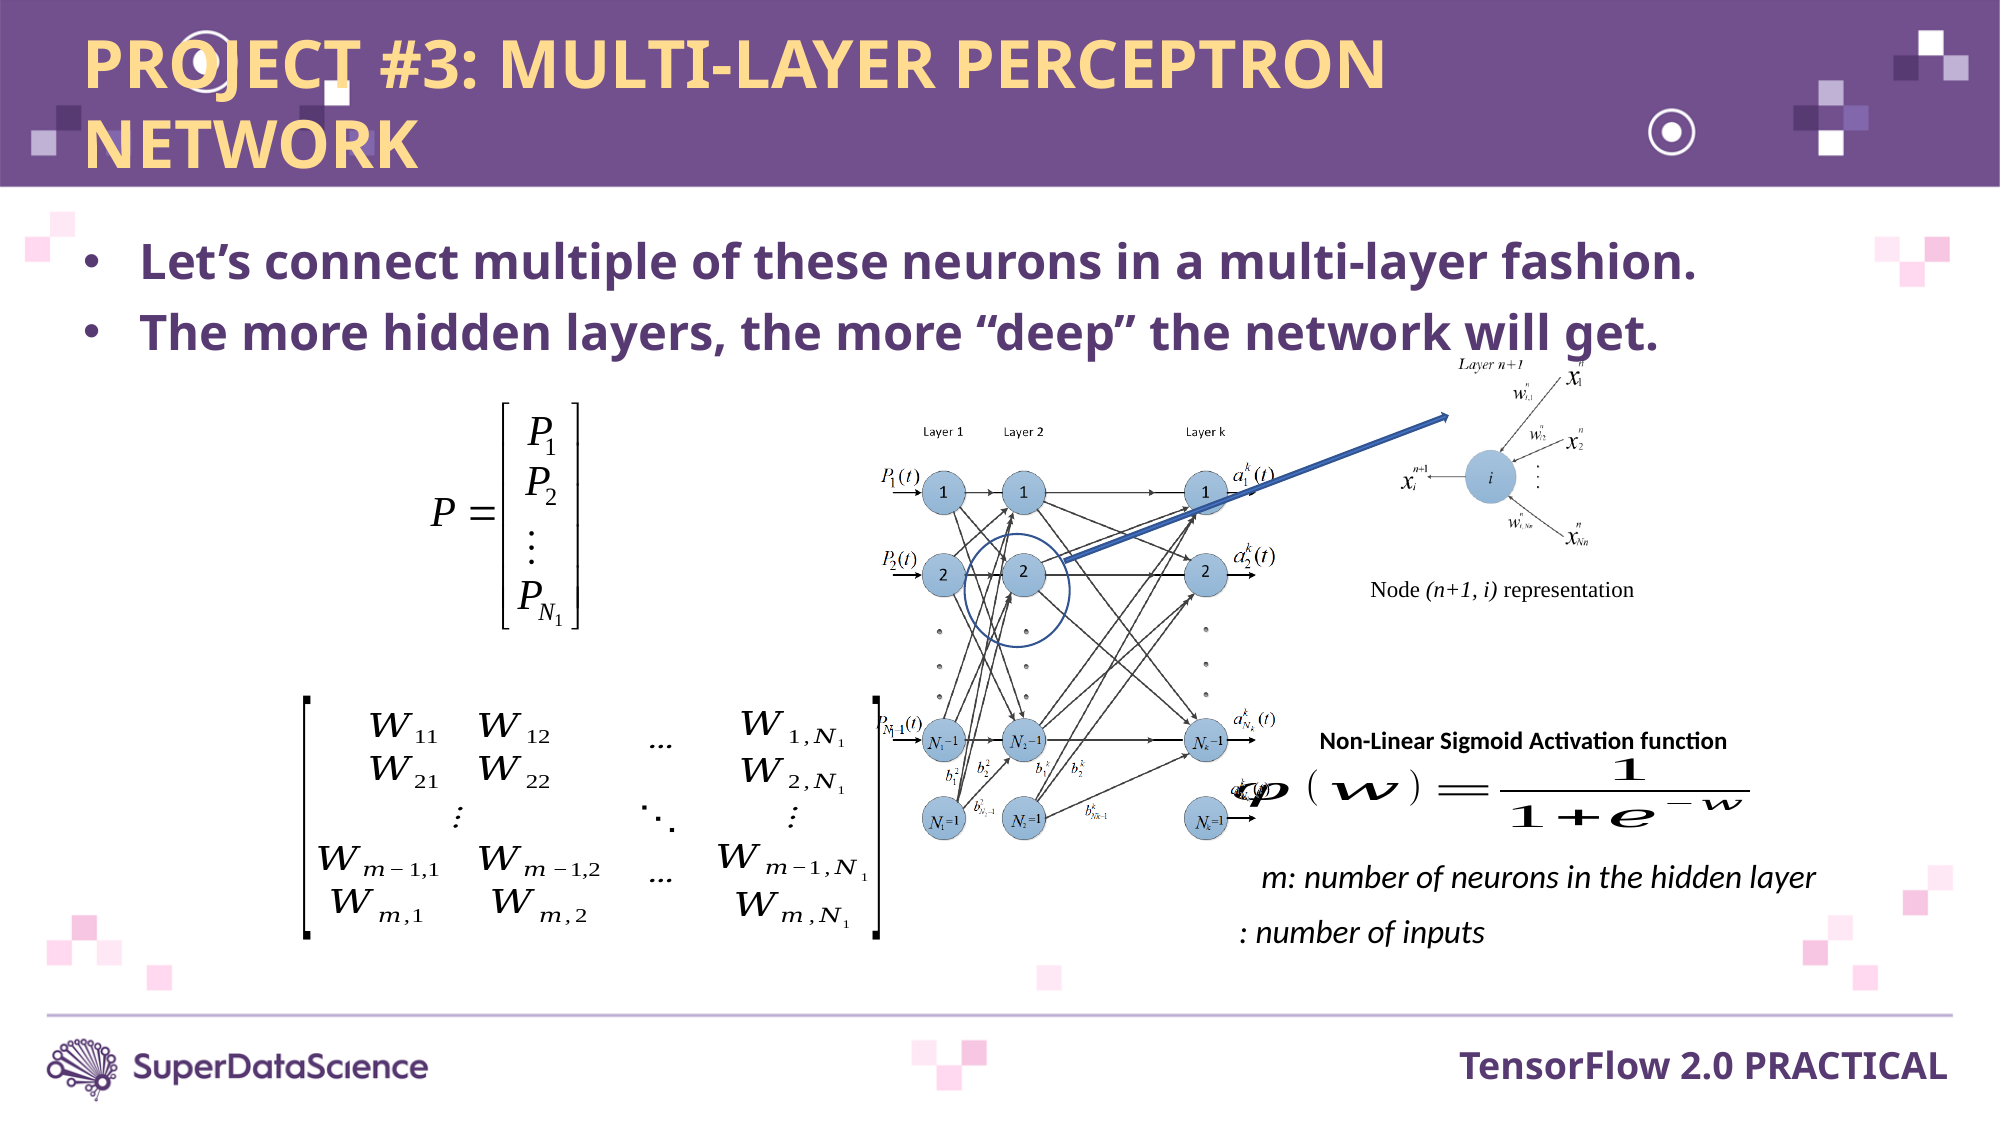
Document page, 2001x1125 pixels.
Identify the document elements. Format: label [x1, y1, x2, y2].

text_box [1279, 717, 1757, 834]
text_box [299, 395, 883, 942]
text_box [1273, 351, 1711, 677]
picture [0, 0, 2000, 1125]
text_box [964, 484, 1461, 647]
